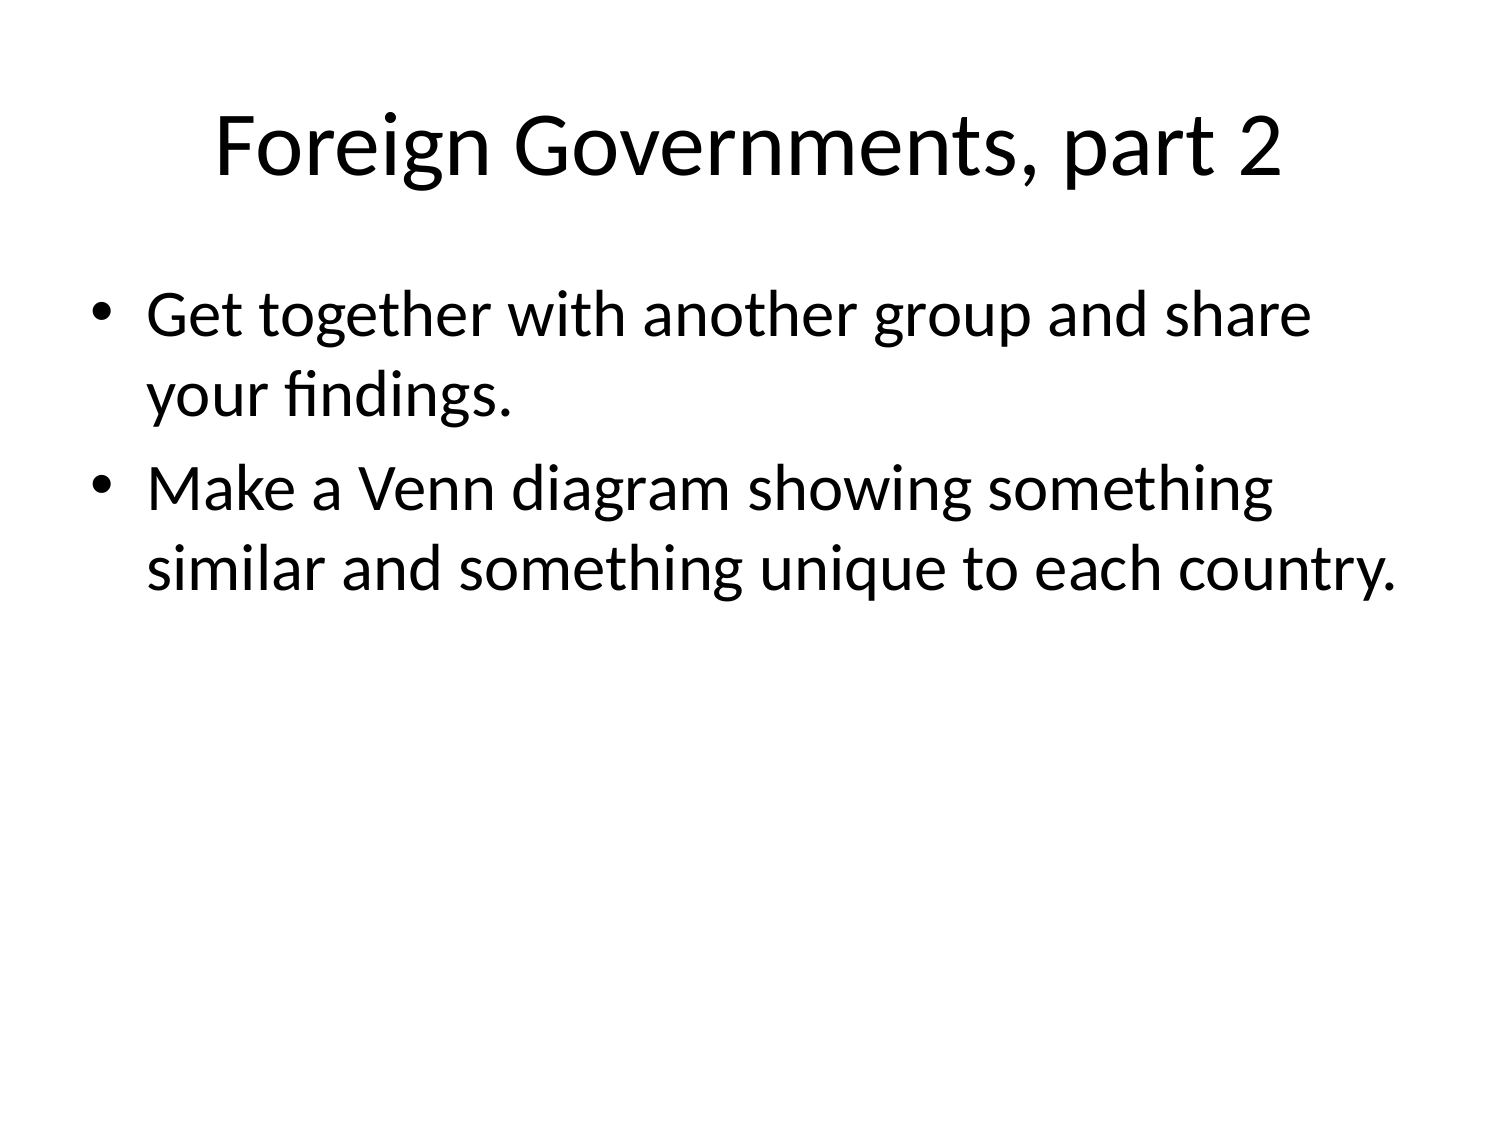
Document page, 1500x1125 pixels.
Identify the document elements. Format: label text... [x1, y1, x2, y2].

list Get together with another group and share your findings. Make a Venn diagram showing something similar and something unique to each country. [75, 262, 1425, 1005]
title Foreign Governments, part 2 [75, 45, 1425, 233]
